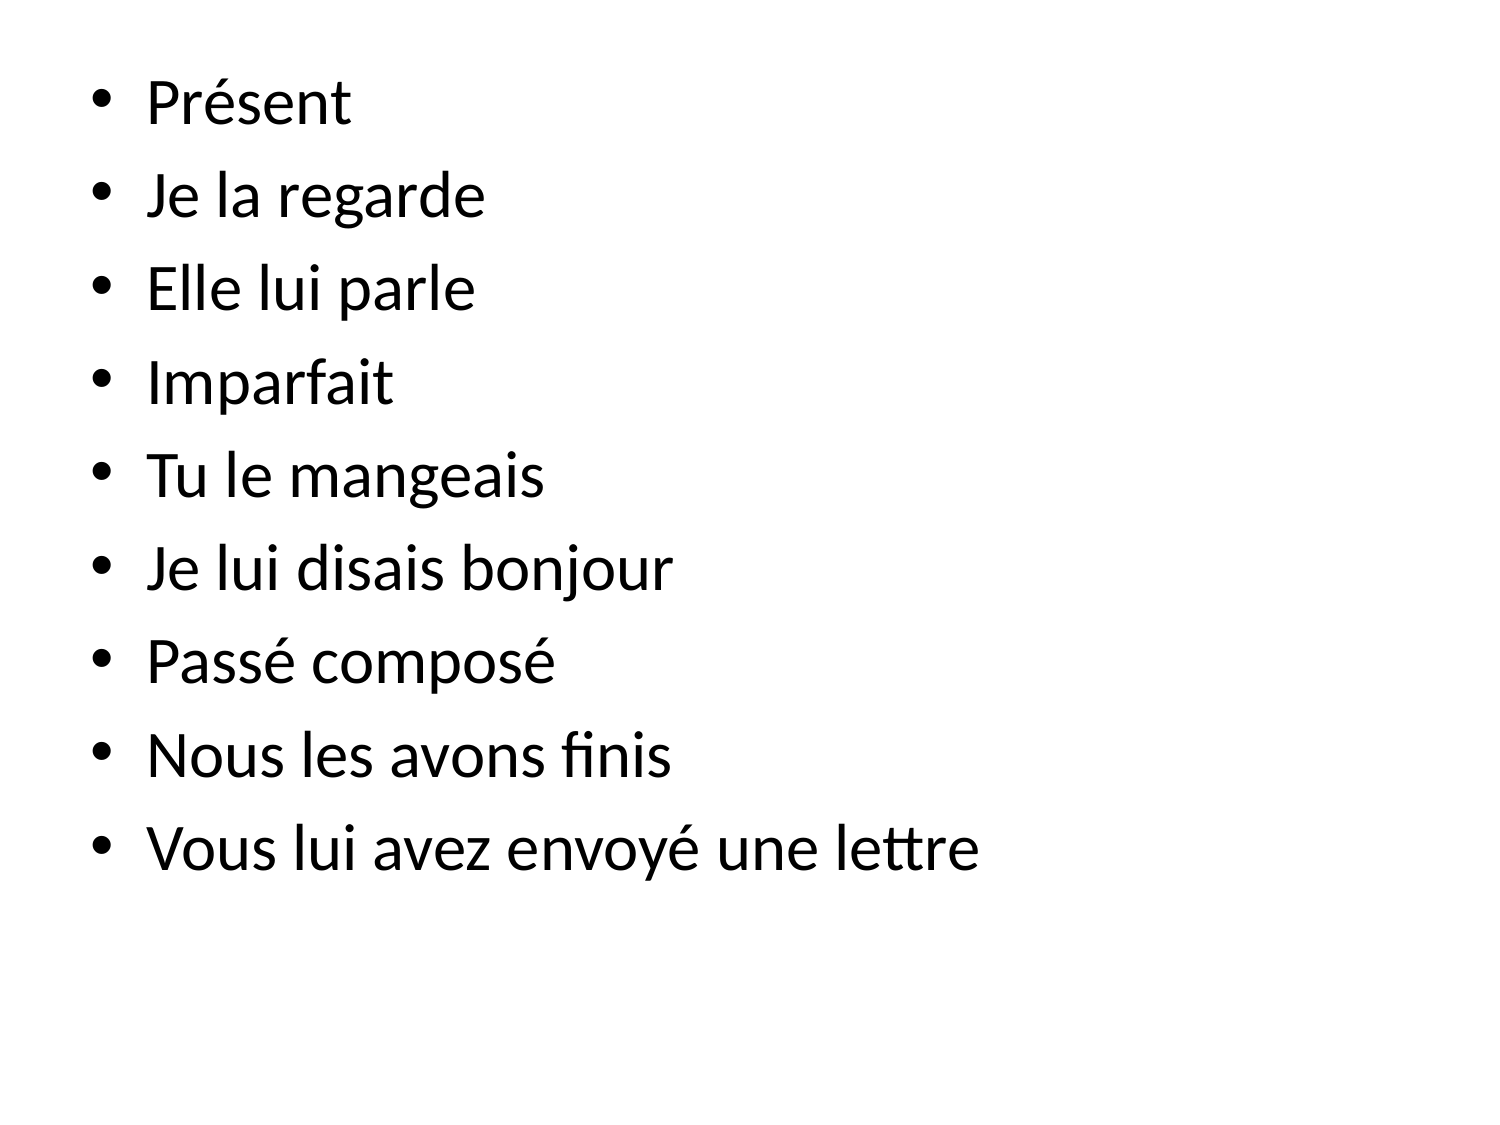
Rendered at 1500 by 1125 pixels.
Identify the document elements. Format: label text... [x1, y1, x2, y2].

list Présent Je la regarde Elle lui parle Imparfait Tu le mangeais Je lui disais bonjour Passé composé Nous les avons finis Vous lui avez envoyé une lettre [75, 50, 1425, 1025]
